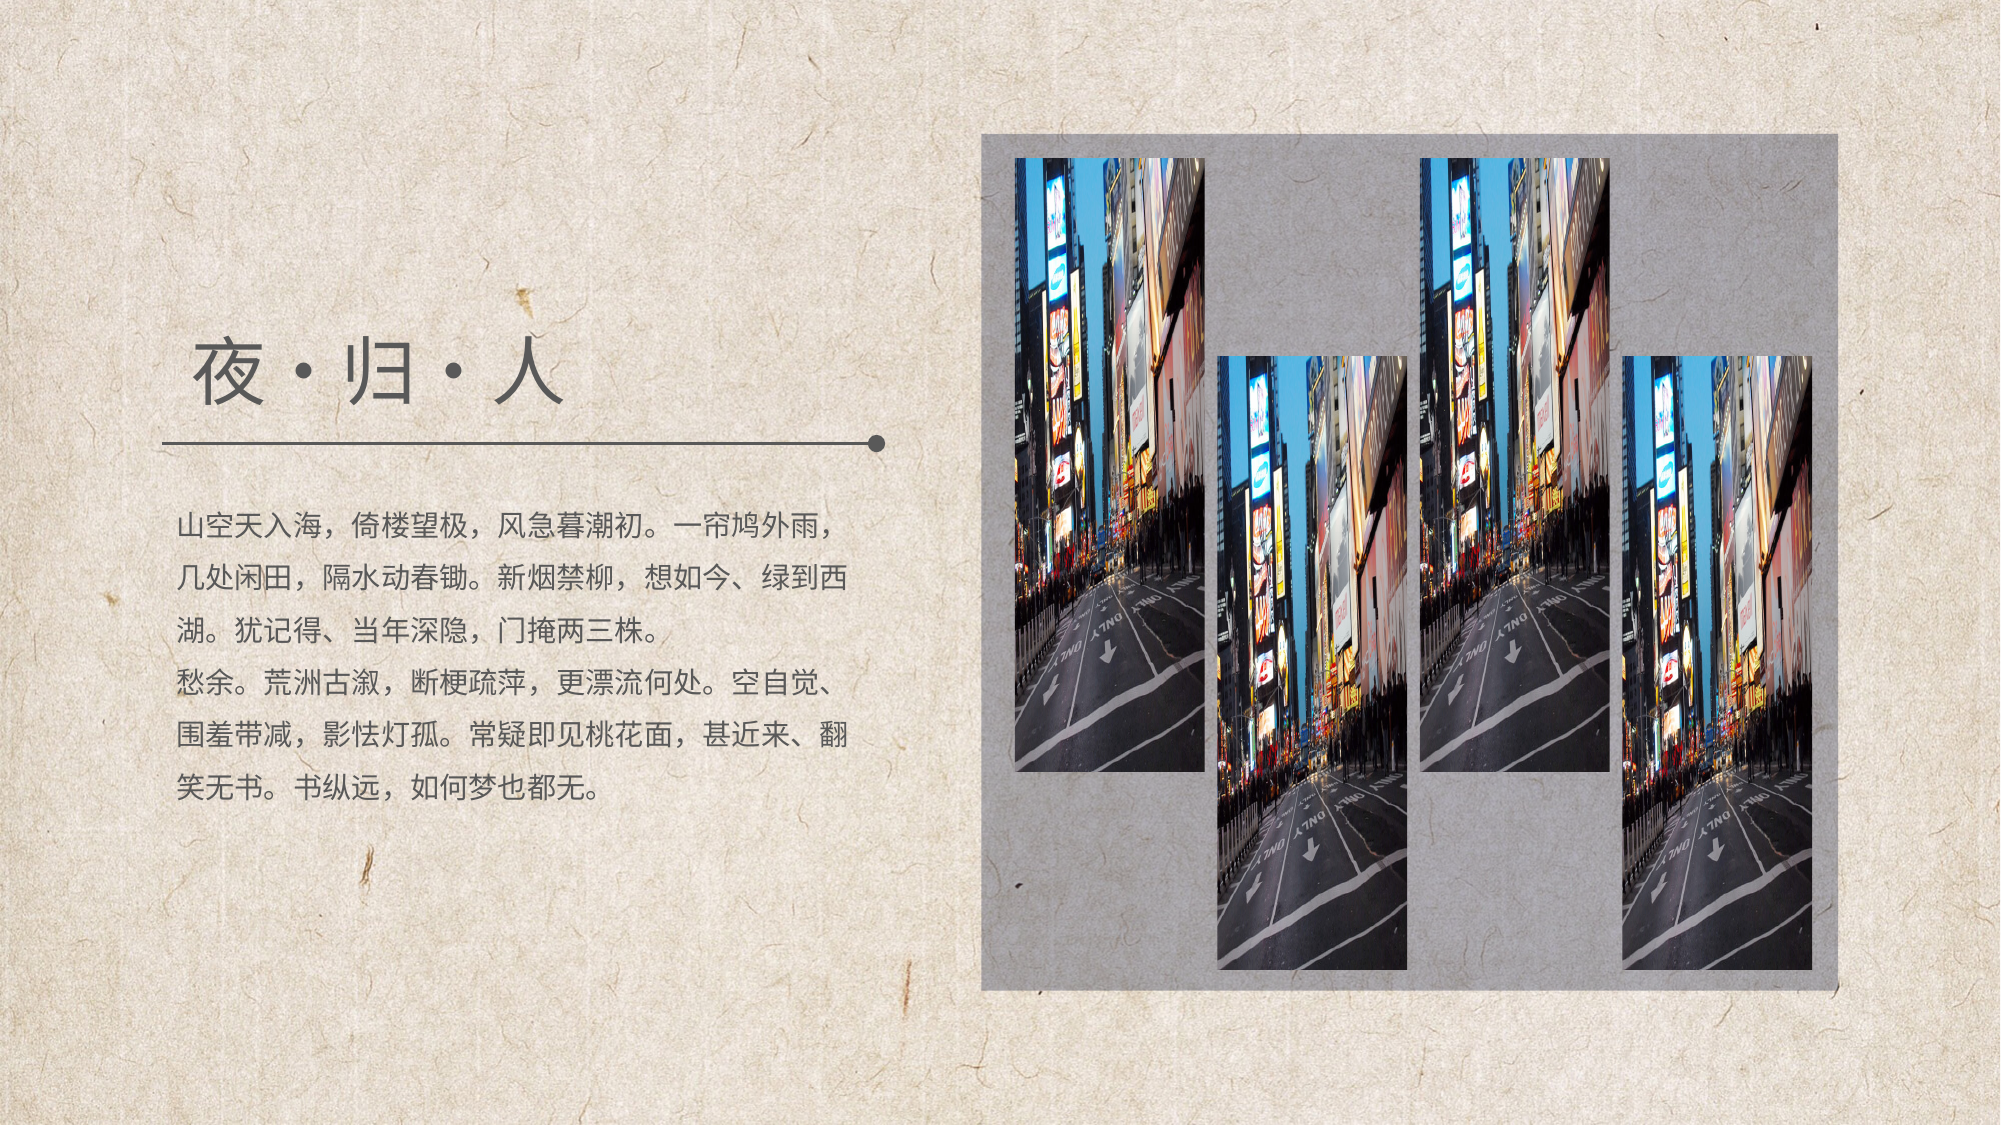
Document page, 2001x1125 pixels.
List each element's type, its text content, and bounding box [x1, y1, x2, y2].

picture [0, 0, 2001, 1125]
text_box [1014, 158, 1813, 970]
text_box 夜•归•人 [161, 317, 596, 422]
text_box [161, 434, 886, 453]
text_box [980, 133, 1839, 992]
text_box 山空天入海，倚楼望极，风急暮潮初。一帘鸠外雨，几处闲田，隔水动春锄。新烟禁柳，想如今、绿到西湖。犹记得、当年深隐，门掩两三株。 愁余。荒洲古溆，断梗疏萍，更漂流何处。空自觉、围羞带减，影怯灯孤。常疑即见桃花面，甚近来、翻笑无书。书纵远，如何梦也都无。 [161, 482, 886, 812]
